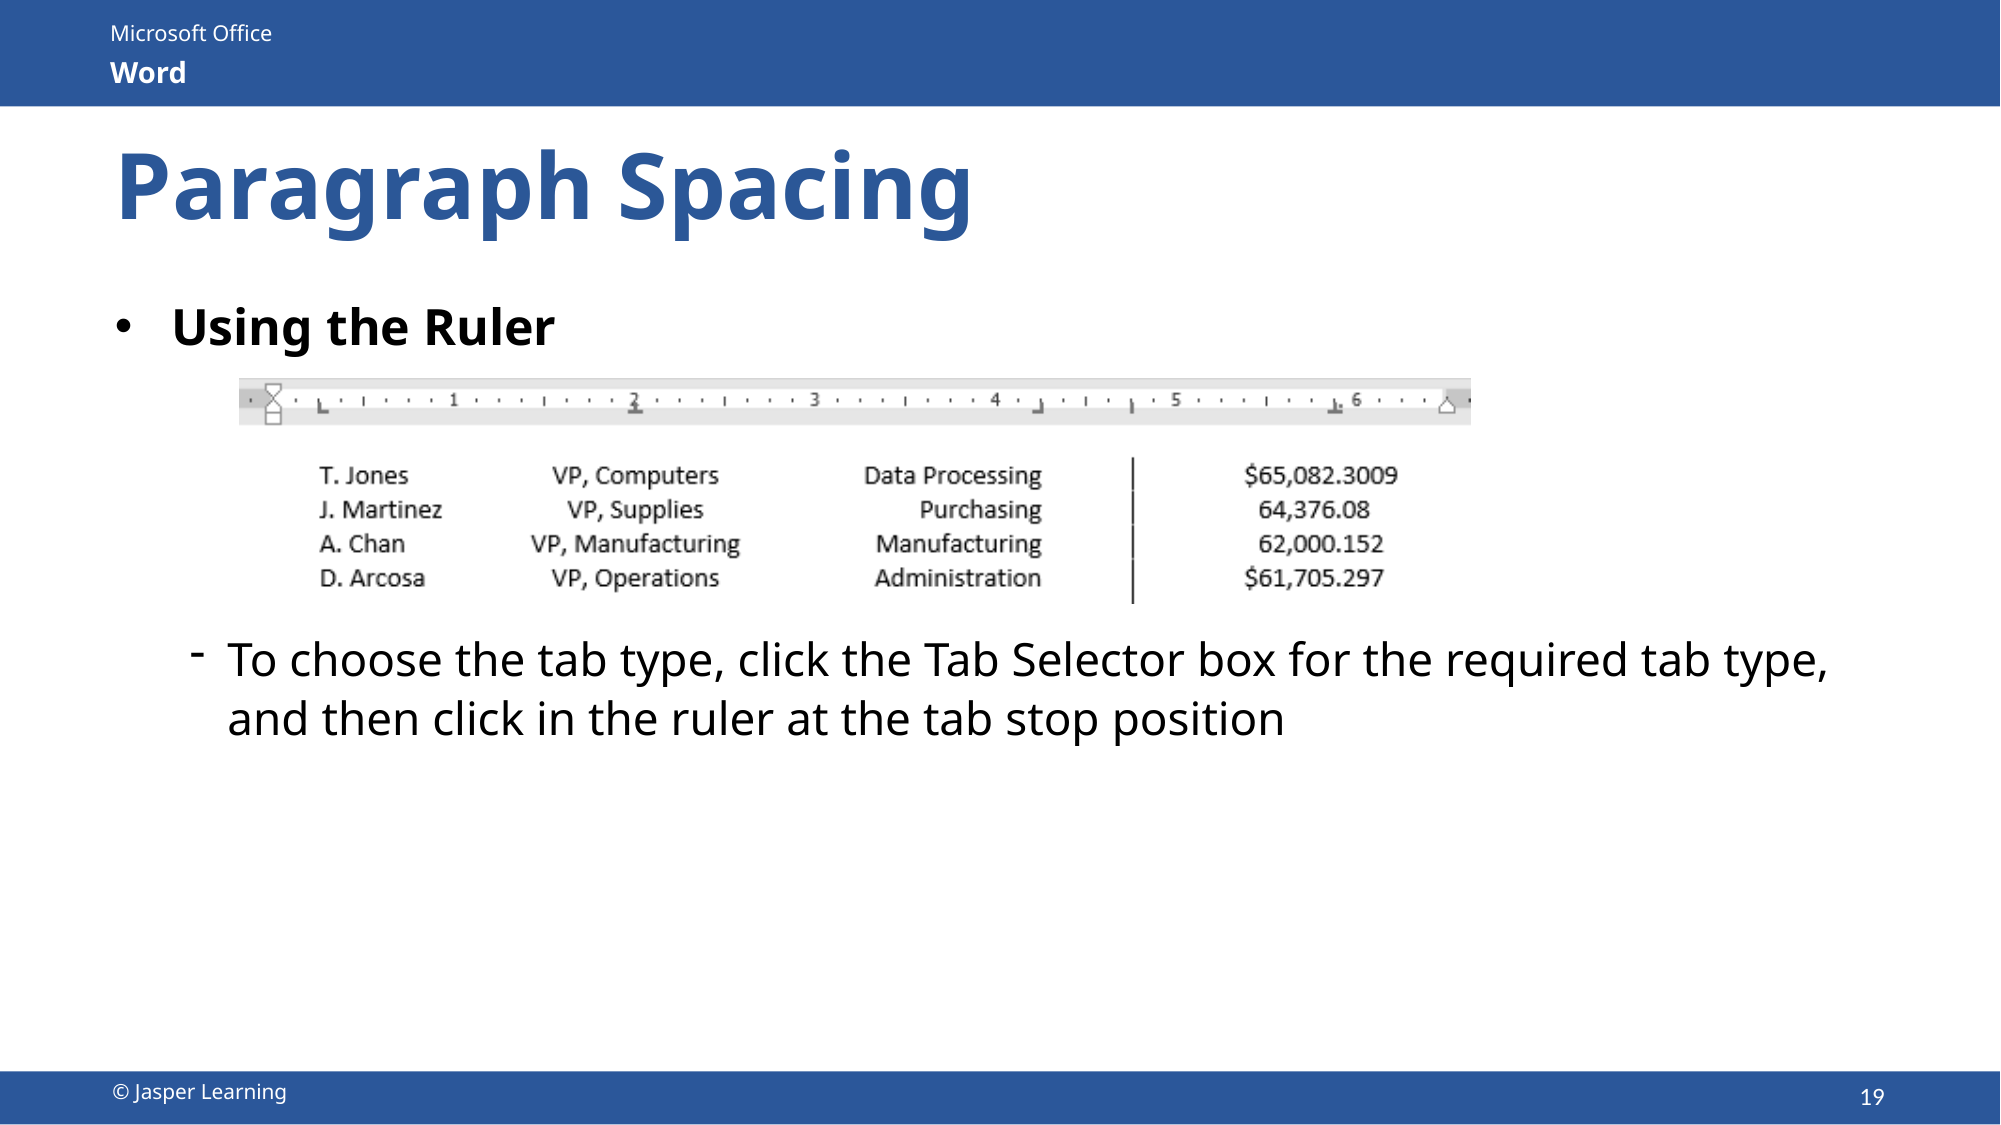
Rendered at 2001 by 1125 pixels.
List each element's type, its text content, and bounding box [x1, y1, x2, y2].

title Paragraph Spacing [99, 118, 1866, 248]
footer © Jasper Learning [97, 1072, 773, 1114]
list Using the Ruler To choose the tab type, click the Tab Selector box for the required tab type, and then click in the ruler at the tab stop position [99, 283, 1900, 1026]
slide_number 19 [1433, 1065, 1900, 1125]
picture [239, 378, 1472, 604]
